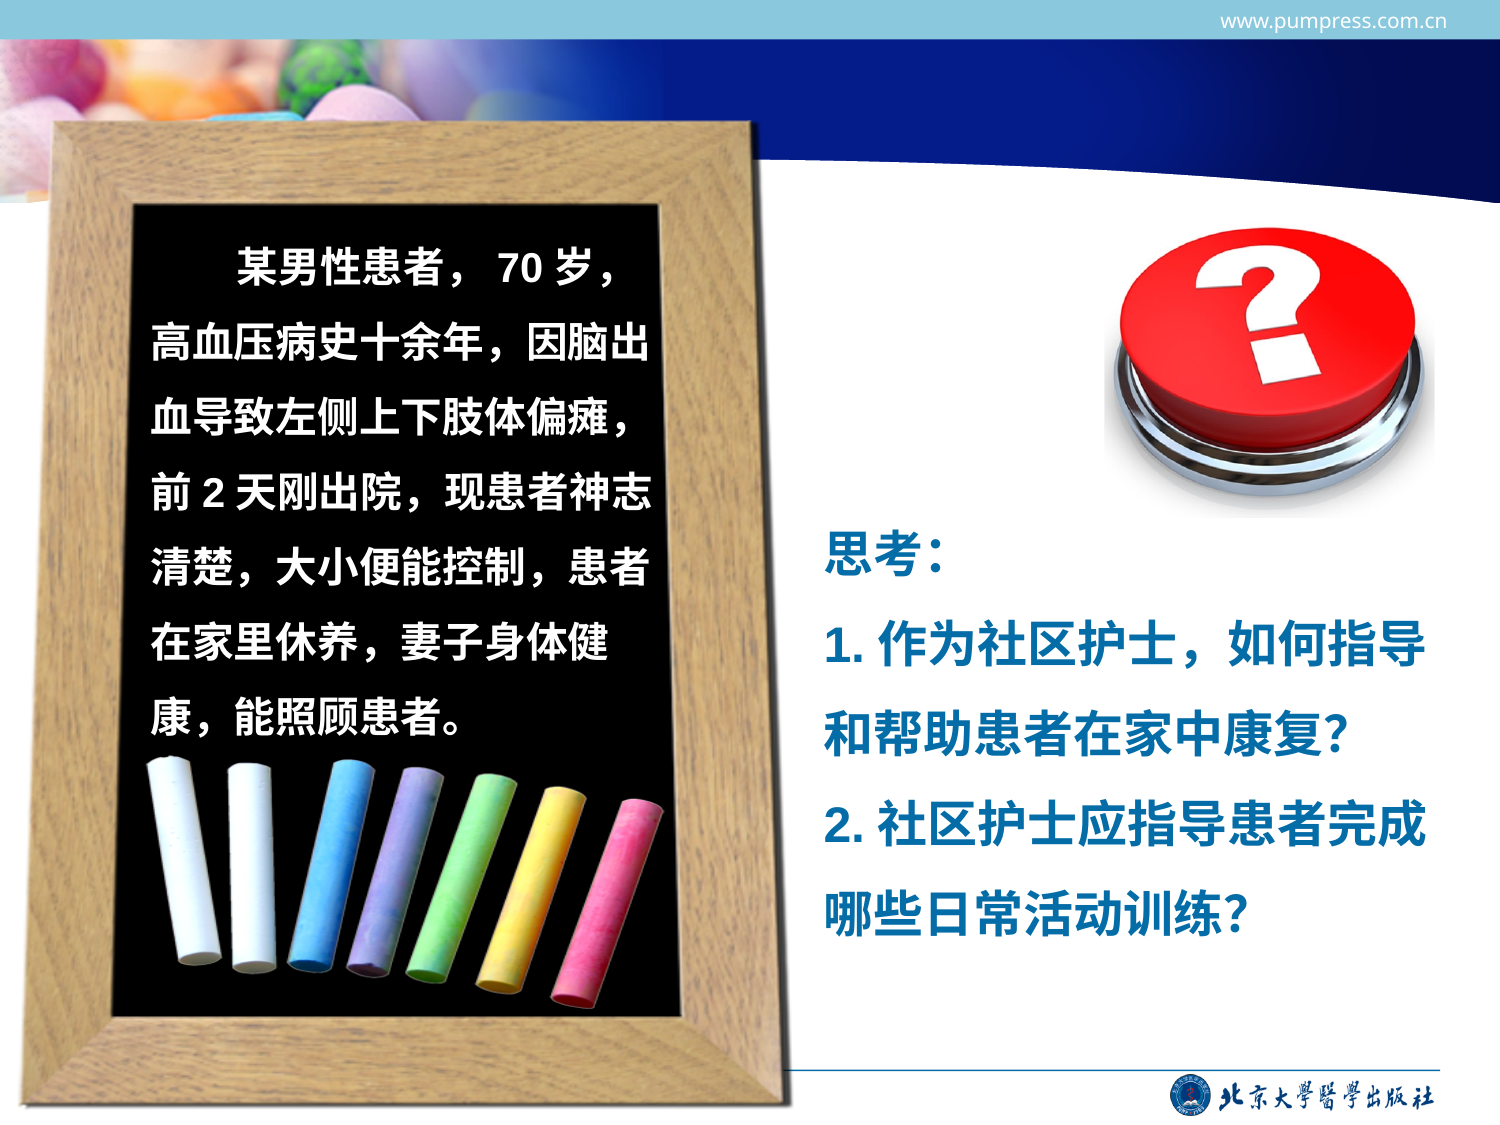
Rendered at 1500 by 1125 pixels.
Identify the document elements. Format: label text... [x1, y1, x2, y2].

slide_number www.pumpress.com.cn [1024, 0, 1463, 38]
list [1104, 219, 1435, 518]
picture [0, 40, 1500, 1125]
text_box 思考： 1.作为社区护士，如何指导和帮助患者在家中康复？ 2.社区护士应指导患者完成哪些日常活动训练？ [814, 484, 1447, 950]
picture [1170, 1074, 1436, 1118]
